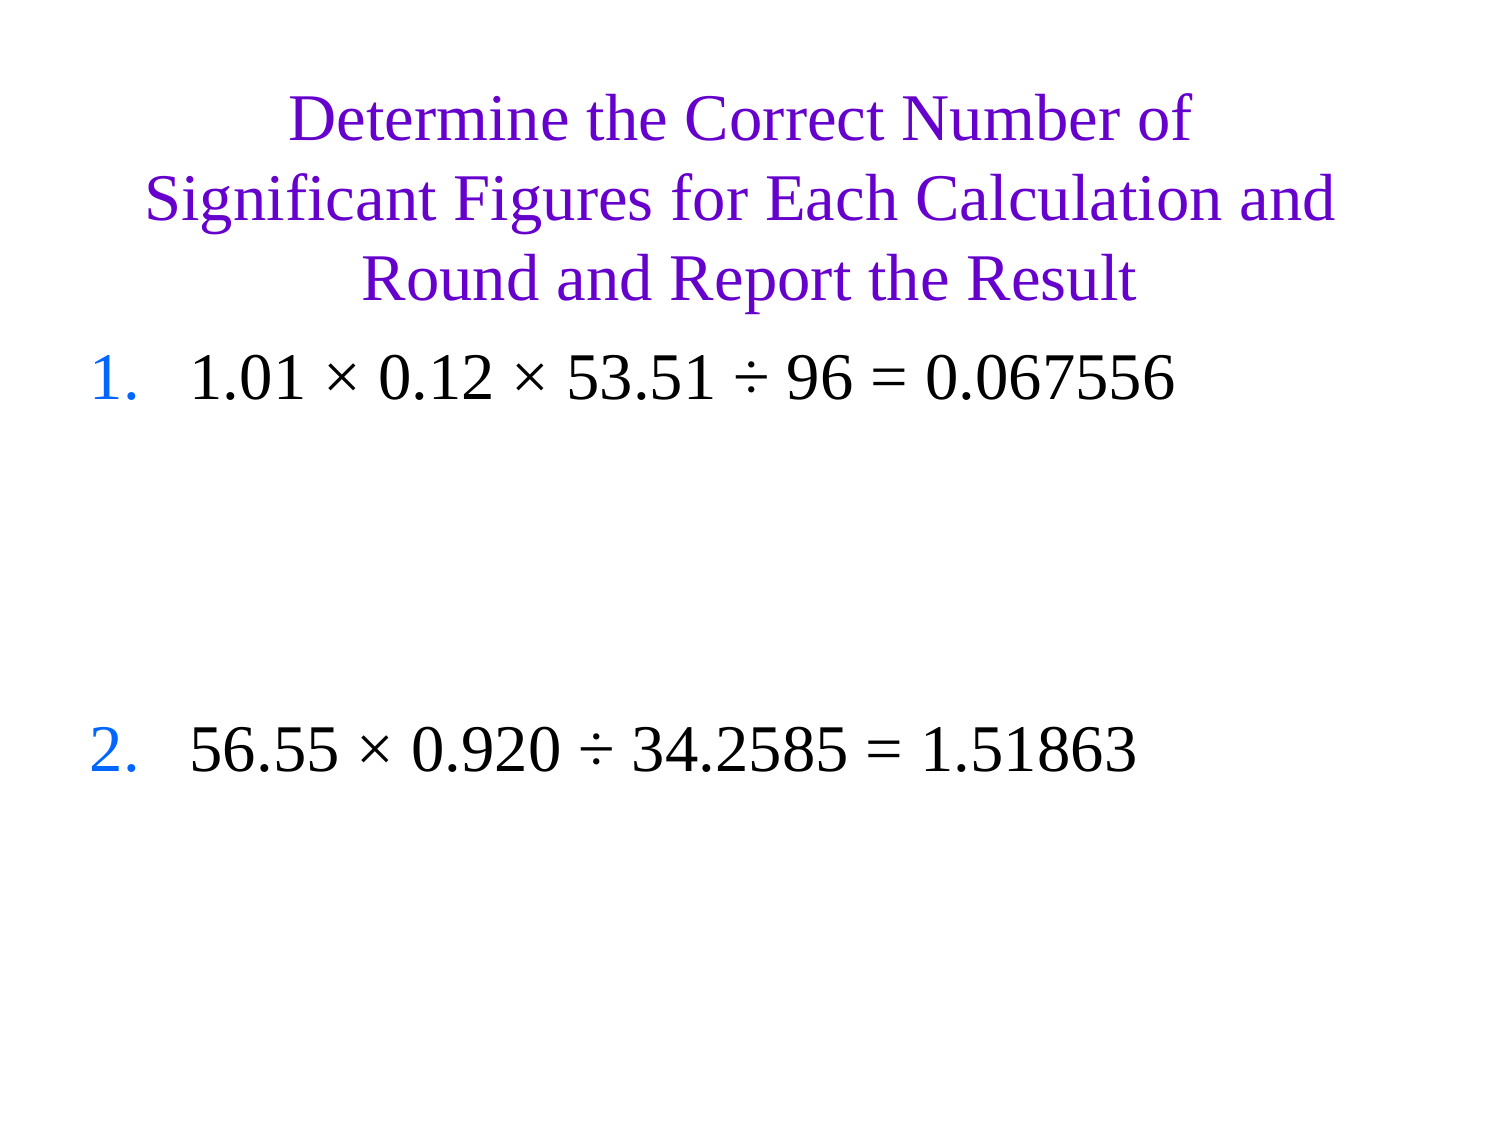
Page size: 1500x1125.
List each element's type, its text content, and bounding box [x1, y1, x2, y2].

text_box Determine the Correct Number of Significant Figures for Each Calculation and Round and Report the Result [112, 99, 1388, 288]
text_box 1.01 × 0.12 × 53.51 ÷ 96 = 0.067556 56.55 × 0.920 ÷ 34.2585 = 1.51863 [74, 324, 1438, 1000]
